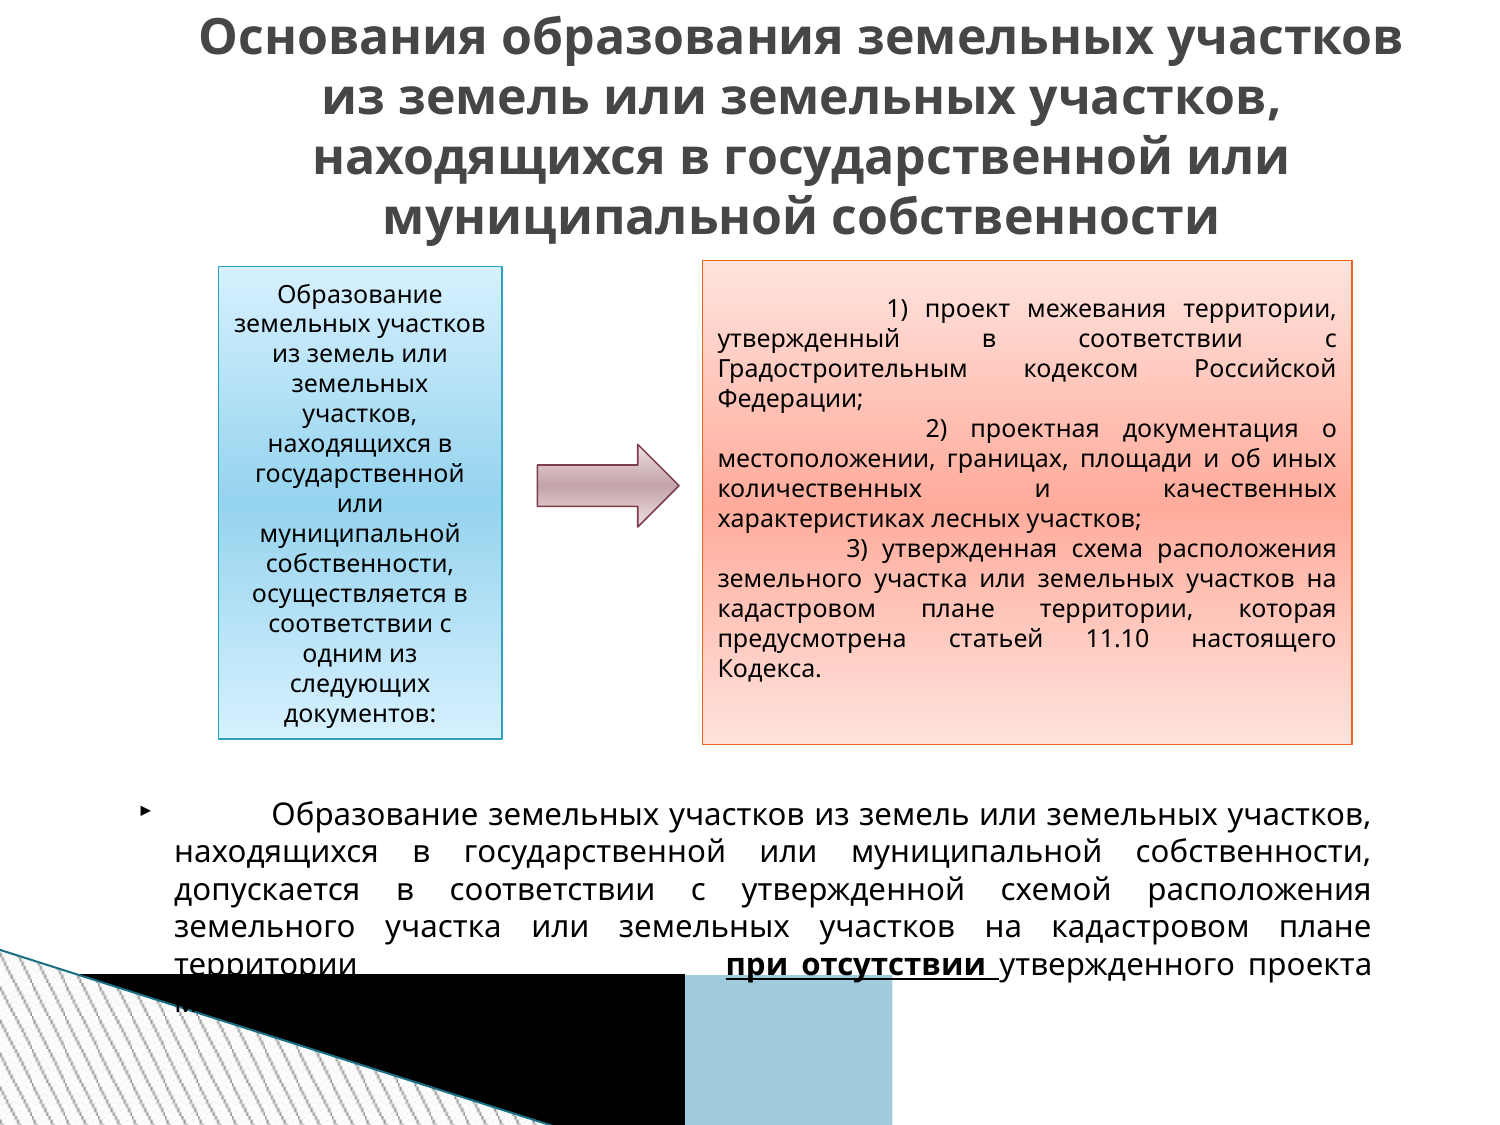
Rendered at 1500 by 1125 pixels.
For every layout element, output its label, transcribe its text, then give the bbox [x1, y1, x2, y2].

text_box 1) проект межевания территории, утвержденный в соответствии с Градостроительным кодексом Российской Федерации; 2) проектная документация о местоположении, границах, площади и об иных количественных и качественных характеристиках лесных участков; 3) утвержденная схема расположения земельного участка или земельных участков на кадастровом плане территории, которая предусмотрена статьей 11.10 настоящего Кодекса. [702, 260, 1353, 745]
text_box [537, 444, 680, 528]
text_box Образование земельных участков из земель или земельных участков, находящихся в государственной или муниципальной собственности, допускается в соответствии с утвержденной схемой расположения земельного участка или земельных участков на кадастровом плане территории при отсутствии утвержденного проекта межевания территории. [123, 786, 1388, 994]
text_box Основания образования земельных участков из земель или земельных участков, находящихся в государственной или муниципальной собственности [171, 30, 1433, 219]
text_box Образование земельных участков из земель или земельных участков, находящихся в государственной или муниципальной собственности, осуществляется в соответствии с одним из следующих документов: [218, 266, 502, 739]
picture [0, 952, 543, 1125]
